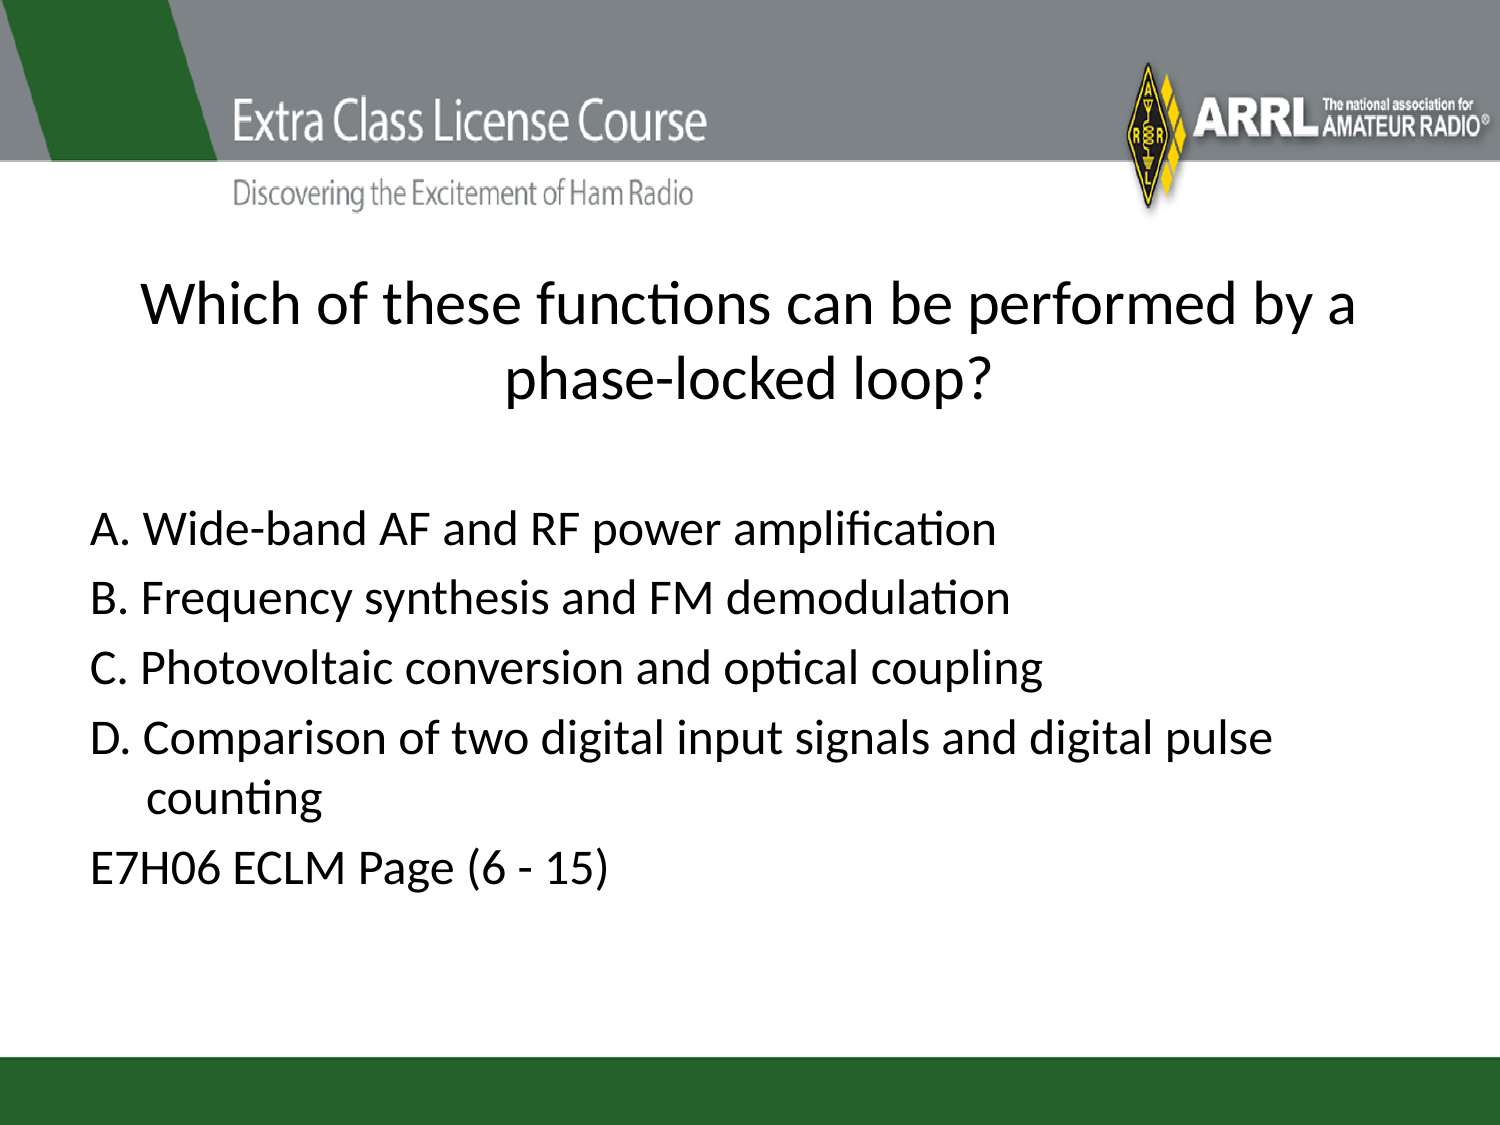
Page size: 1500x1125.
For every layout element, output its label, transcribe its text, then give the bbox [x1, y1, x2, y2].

picture [0, 0, 1500, 1125]
title Which of these functions can be performed by a phase-locked loop? [75, 254, 1425, 435]
list A. Wide-band AF and RF power amplification B. Frequency synthesis and FM demodulation C. Photovoltaic conversion and optical coupling D. Comparison of two digital input signals and digital pulse counting E7H06 ECLM Page (6 - 15) [75, 487, 1425, 1005]
